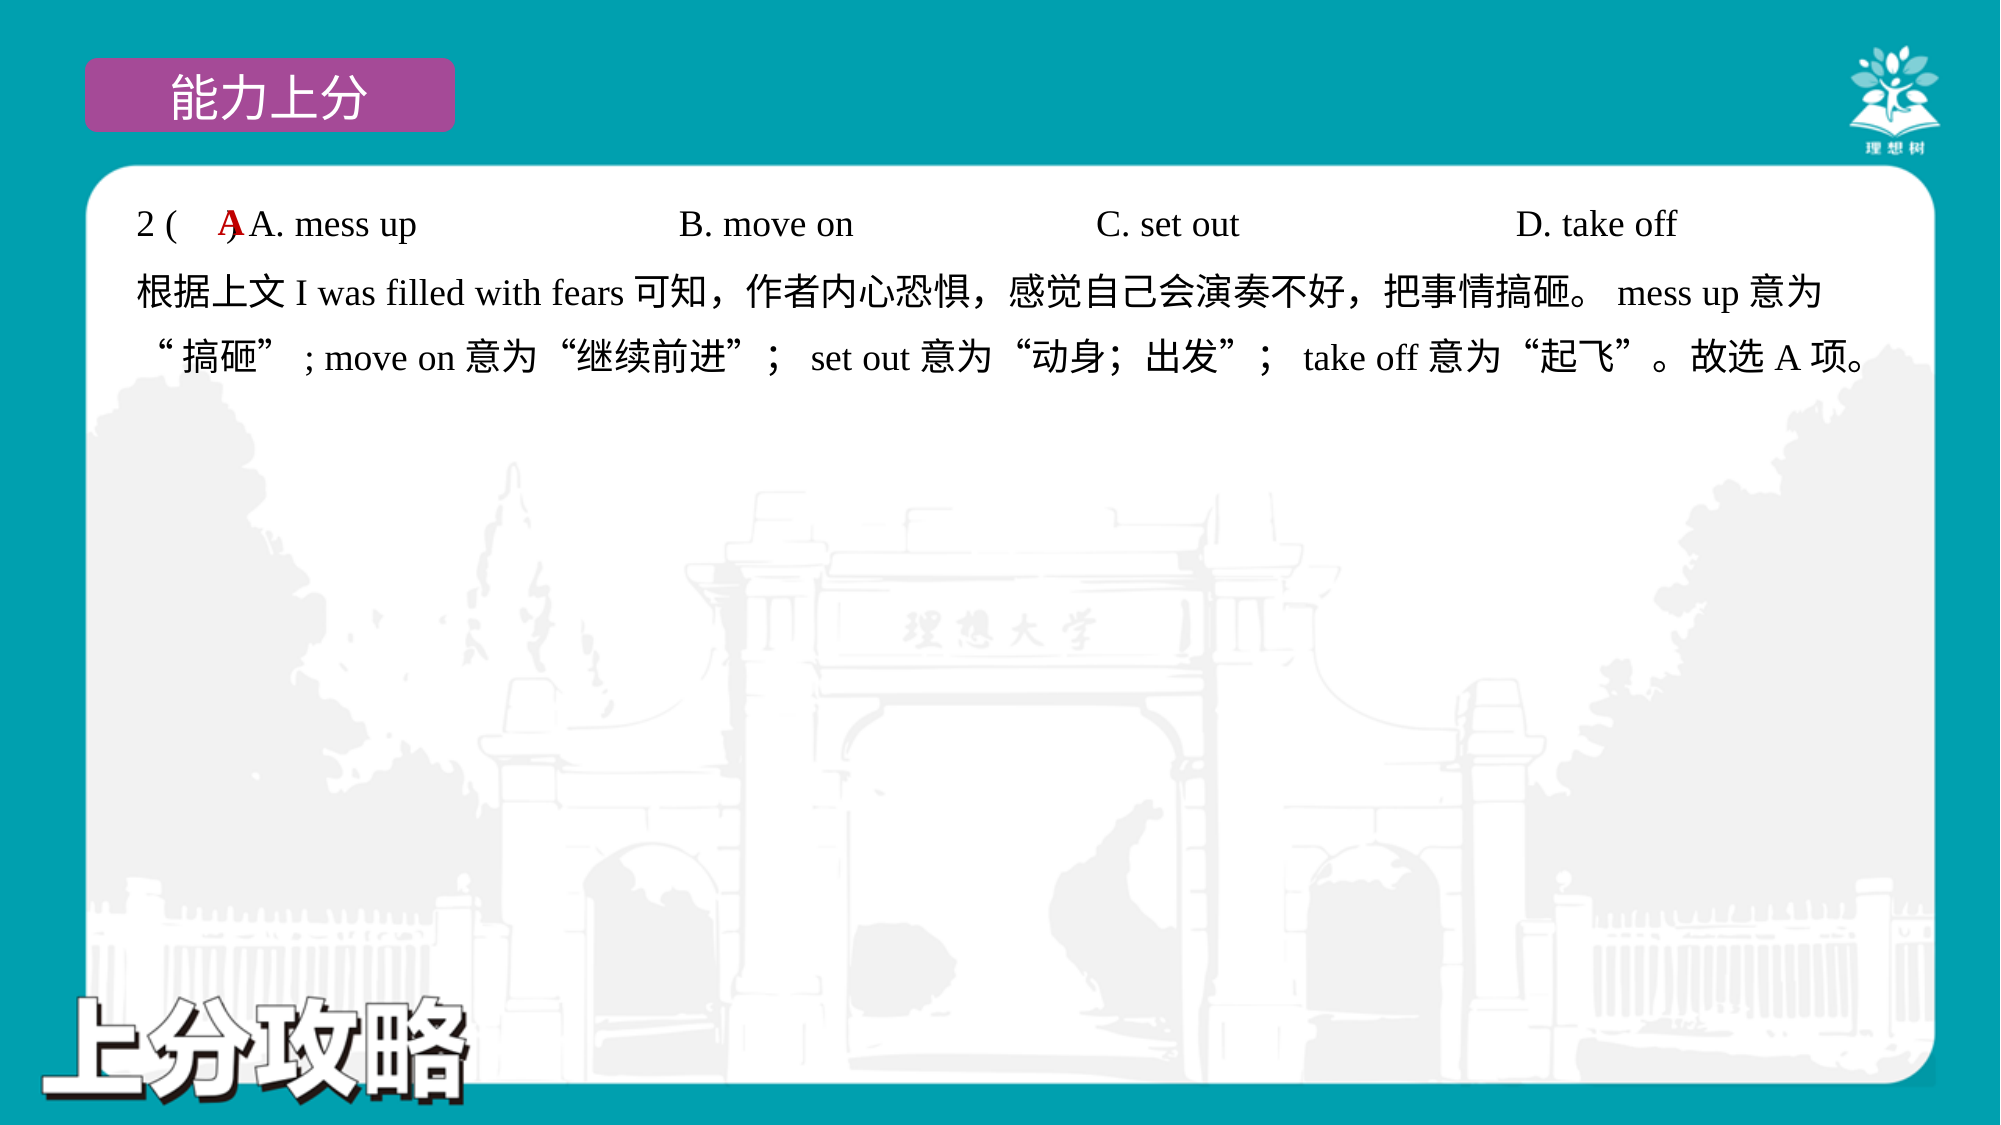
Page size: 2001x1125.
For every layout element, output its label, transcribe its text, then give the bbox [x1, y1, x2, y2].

text_box 根据上文I was filled with fears可知，作者内心恐惧，感觉自己会演奏不好，把事情搞砸。mess up意为 “搞砸”; move on意为“继续前进”；set out意为“动身；出发”；take off意为“起飞”。故选A项。 [136, 244, 1865, 371]
text_box 2 ( ) A. mess up B. move on C. set out D. take off [136, 176, 1865, 237]
picture [0, 0, 2000, 1125]
text_box A [204, 176, 259, 236]
